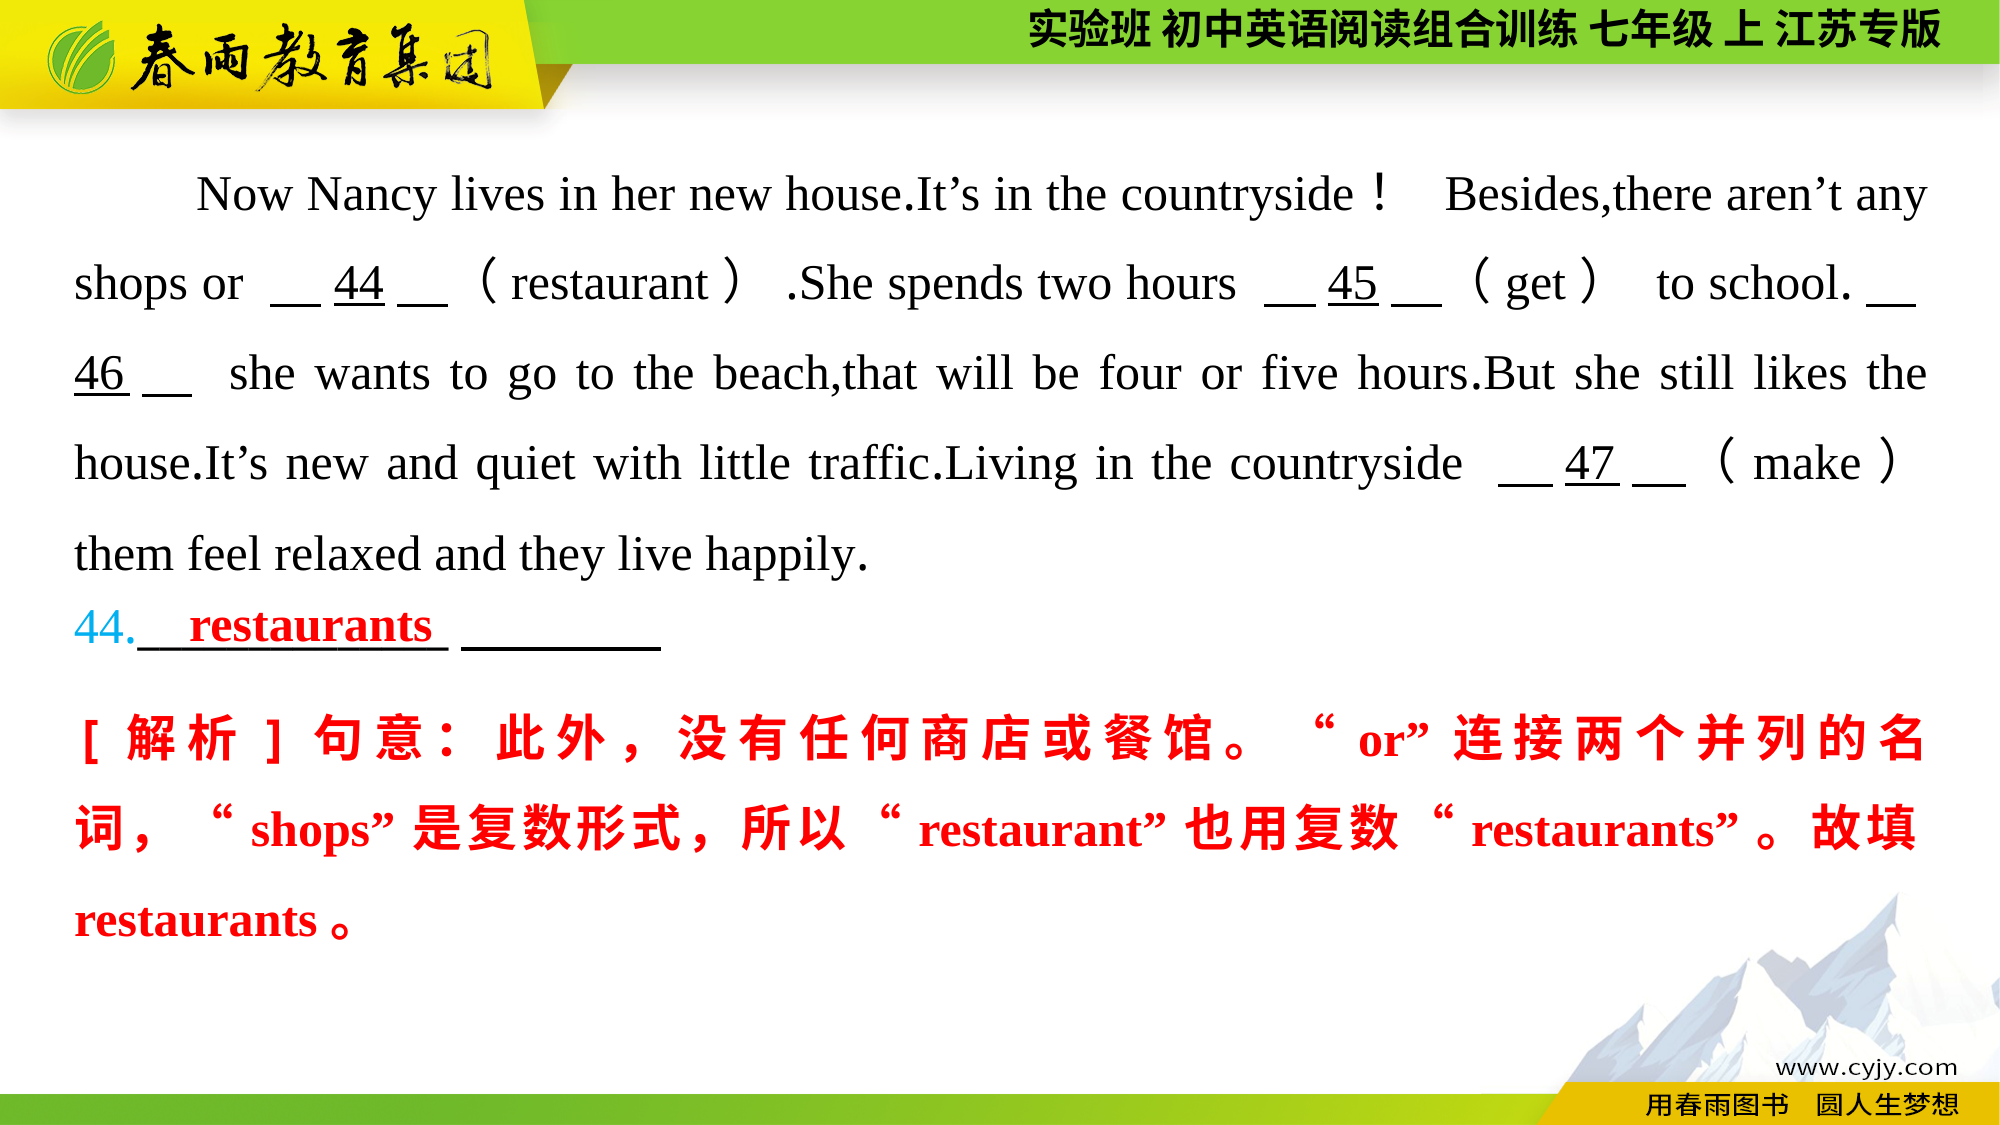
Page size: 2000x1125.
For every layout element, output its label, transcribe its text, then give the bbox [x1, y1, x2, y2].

text_box [解析]句意：此外，没有任何商店或餐馆。“or”连接两个并列的名词，“shops”是复数形式，所以“restaurant”也用复数“restaurants”。故填restaurants。 [59, 668, 1944, 954]
text_box restaurants [174, 584, 448, 659]
picture [0, 0, 2000, 1125]
list Now Nancy lives in her new house.It’s in the countryside！ Besides,there aren’t any shops or 44 （restaurant）.She spends two hours 45 （get） to school. 46 she wants to go to the beach,that will be four or five hours.But she still likes the house.It’s new and quiet with little traffic.Living in the countryside 47 （make） them feel relaxed and they live happily. [59, 122, 1944, 581]
text_box 44.______________ [59, 586, 1944, 661]
